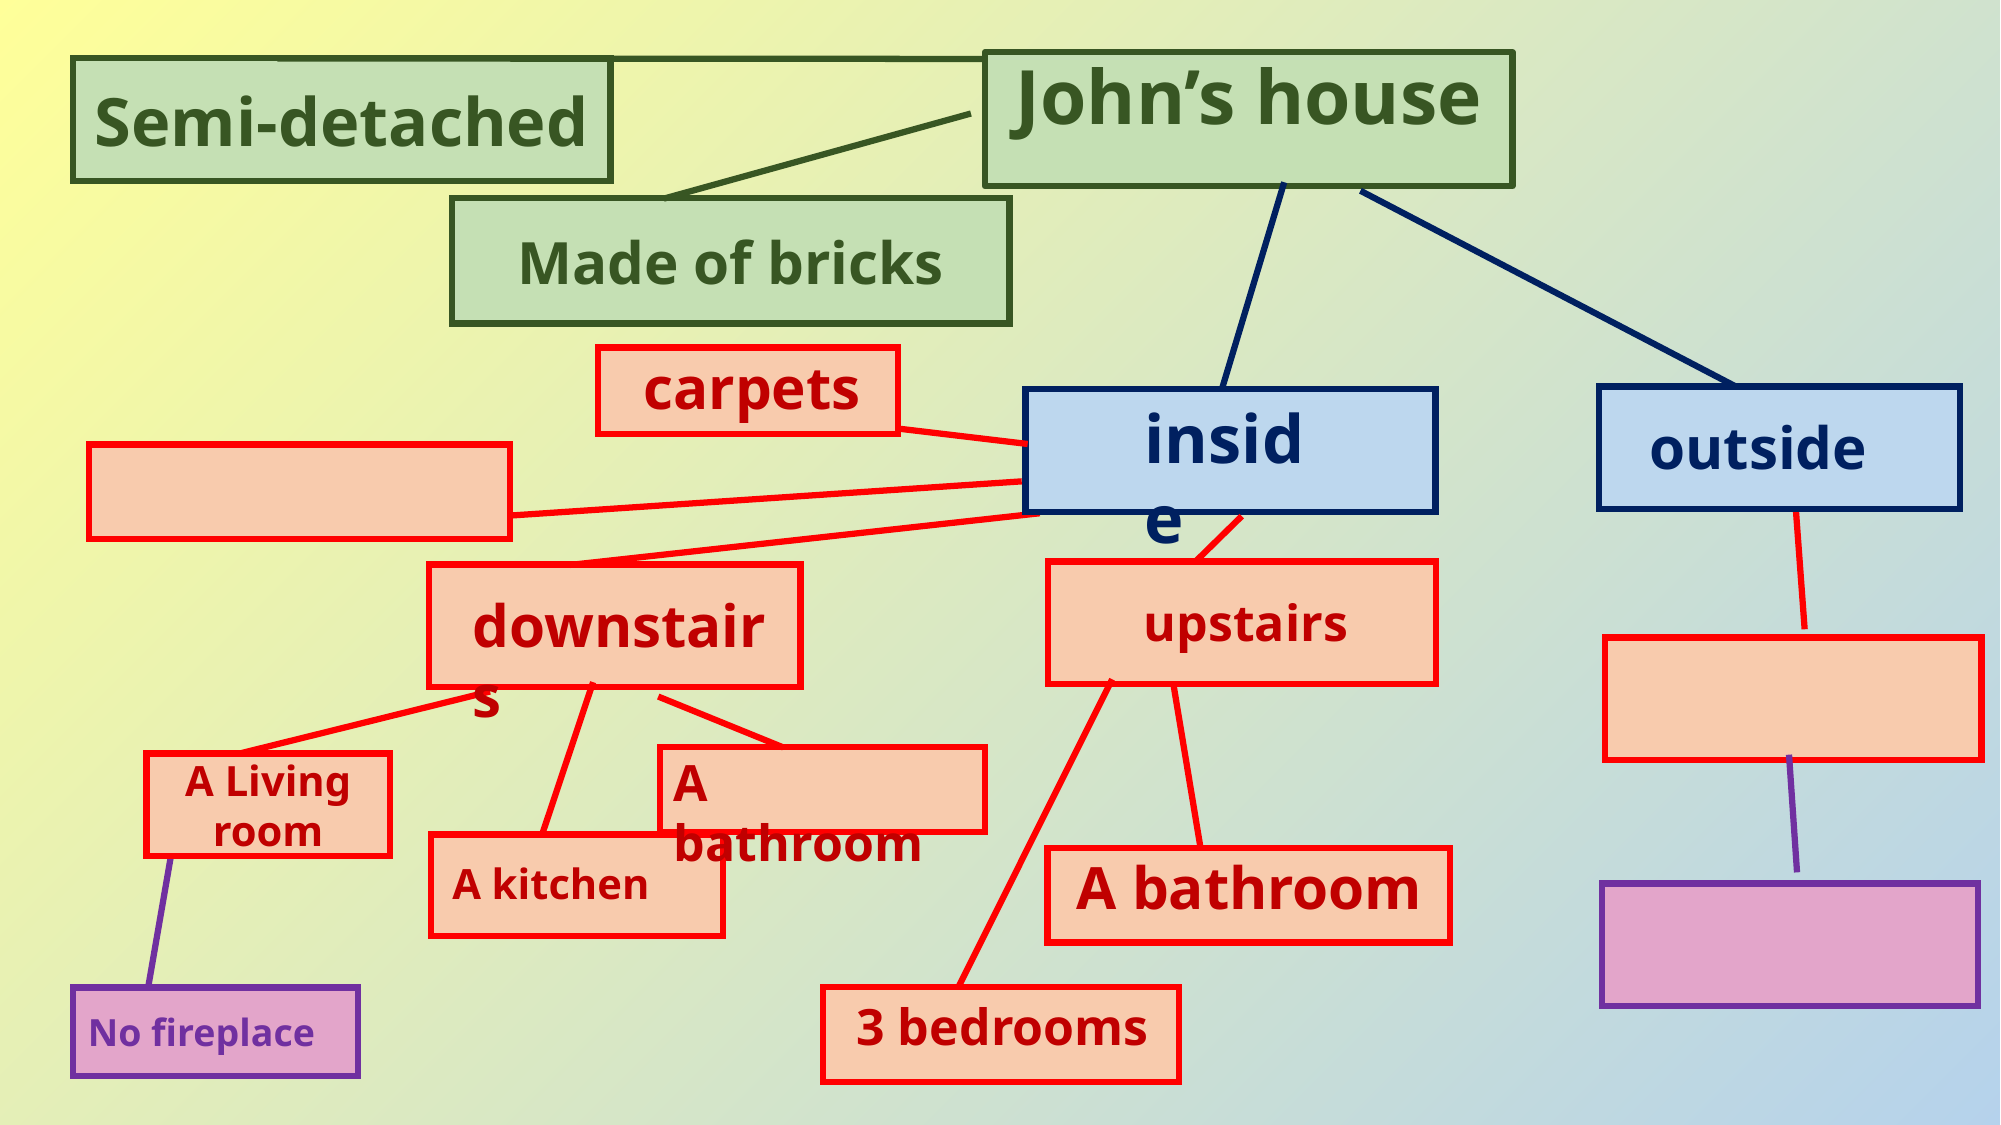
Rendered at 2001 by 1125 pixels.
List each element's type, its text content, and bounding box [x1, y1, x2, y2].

text_box [1601, 883, 1979, 1007]
text_box Semi-detached [72, 57, 987, 182]
text_box [1787, 754, 1799, 873]
text_box 3 bedrooms [841, 987, 1180, 1063]
text_box [430, 879, 724, 937]
text_box carpets [628, 343, 882, 429]
text_box A Living room [145, 698, 457, 857]
text_box A bathroom [659, 744, 974, 879]
subtitle John’s house [984, 52, 1513, 187]
text_box A kitchen [429, 850, 673, 915]
text_box inside [1129, 389, 1352, 564]
text_box [428, 513, 1040, 688]
text_box Made of bricks [451, 112, 1010, 324]
text_box outside [1634, 404, 1911, 489]
text_box [430, 737, 659, 850]
text_box [1047, 847, 1451, 944]
text_box [1604, 636, 1982, 761]
text_box [1172, 681, 1201, 844]
text_box downstairs [457, 582, 795, 737]
text_box [822, 678, 1180, 1083]
text_box [1024, 181, 1437, 513]
text_box [754, 737, 778, 744]
text_box No fireplace [72, 857, 359, 1077]
text_box [1047, 561, 1437, 685]
text_box [1359, 189, 1961, 510]
text_box A bathroom [1061, 844, 1450, 929]
text_box [88, 443, 1022, 540]
text_box [597, 347, 1028, 446]
text_box [974, 746, 986, 833]
text_box upstairs [1129, 584, 1436, 660]
text_box [1794, 510, 1806, 630]
